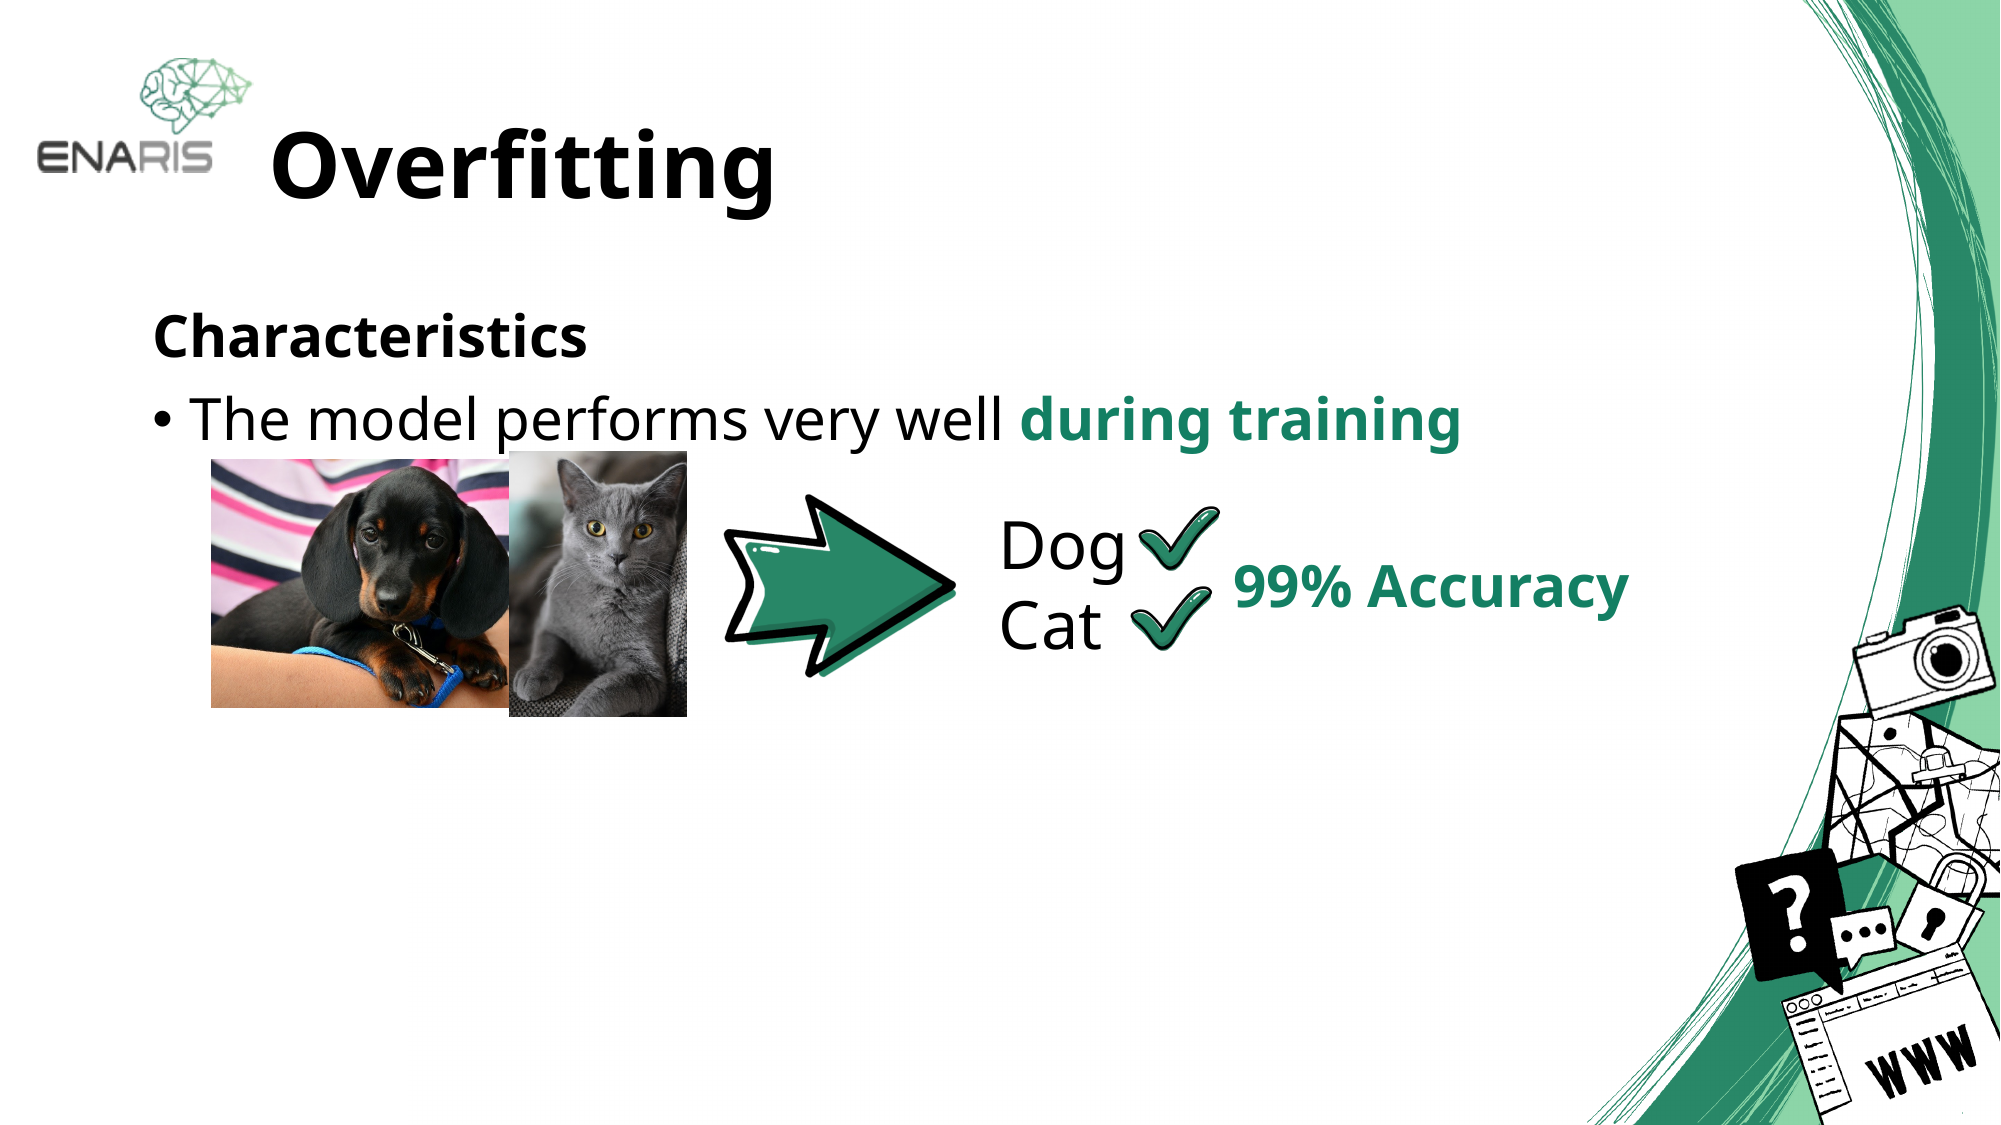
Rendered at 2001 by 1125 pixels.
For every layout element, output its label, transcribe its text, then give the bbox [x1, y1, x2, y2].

picture [408, 0, 2000, 1125]
title Overfitting [253, 59, 1863, 278]
text_box Dog Cat [984, 495, 1105, 670]
text_box 99% Accuracy [1239, 541, 1695, 627]
picture [211, 451, 687, 717]
picture [1098, 468, 1247, 679]
picture [701, 451, 979, 728]
picture [37, 58, 254, 173]
list Characteristics The model performs very well during training [137, 299, 1728, 1014]
